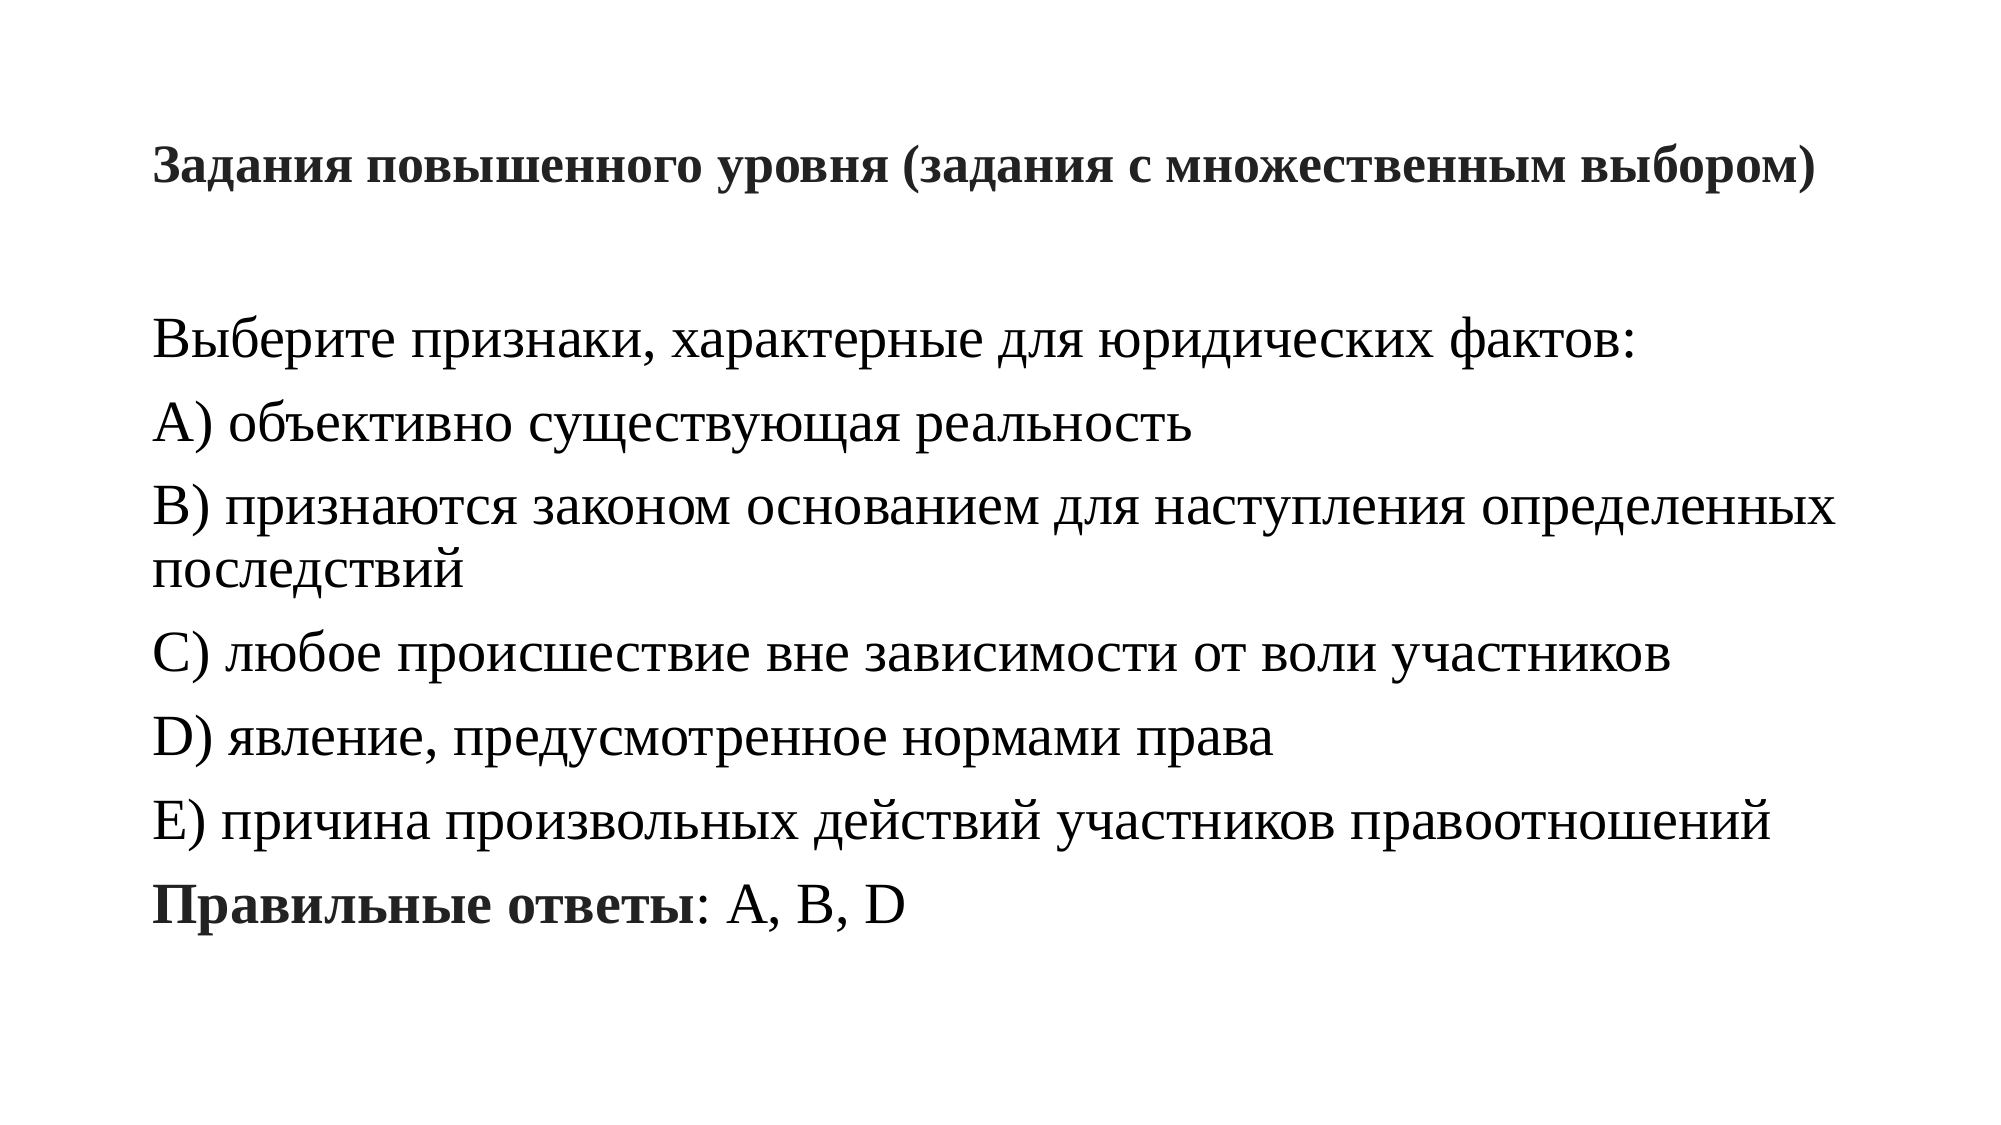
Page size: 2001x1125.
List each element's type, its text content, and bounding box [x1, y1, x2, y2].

title Задания повышенного уровня (задания с множественным выбором) [137, 59, 1863, 278]
list Выберите признаки, характерные для юридических фактов: А) объективно существующая реальность B) признаются законом основанием для наступления определенных последствий C) любое происшествие вне зависимости от воли участников D) явление, предусмотренное нормами права E) причина произвольных действий участников правоотношений Правильные ответы: A, B, D [137, 299, 1863, 1014]
